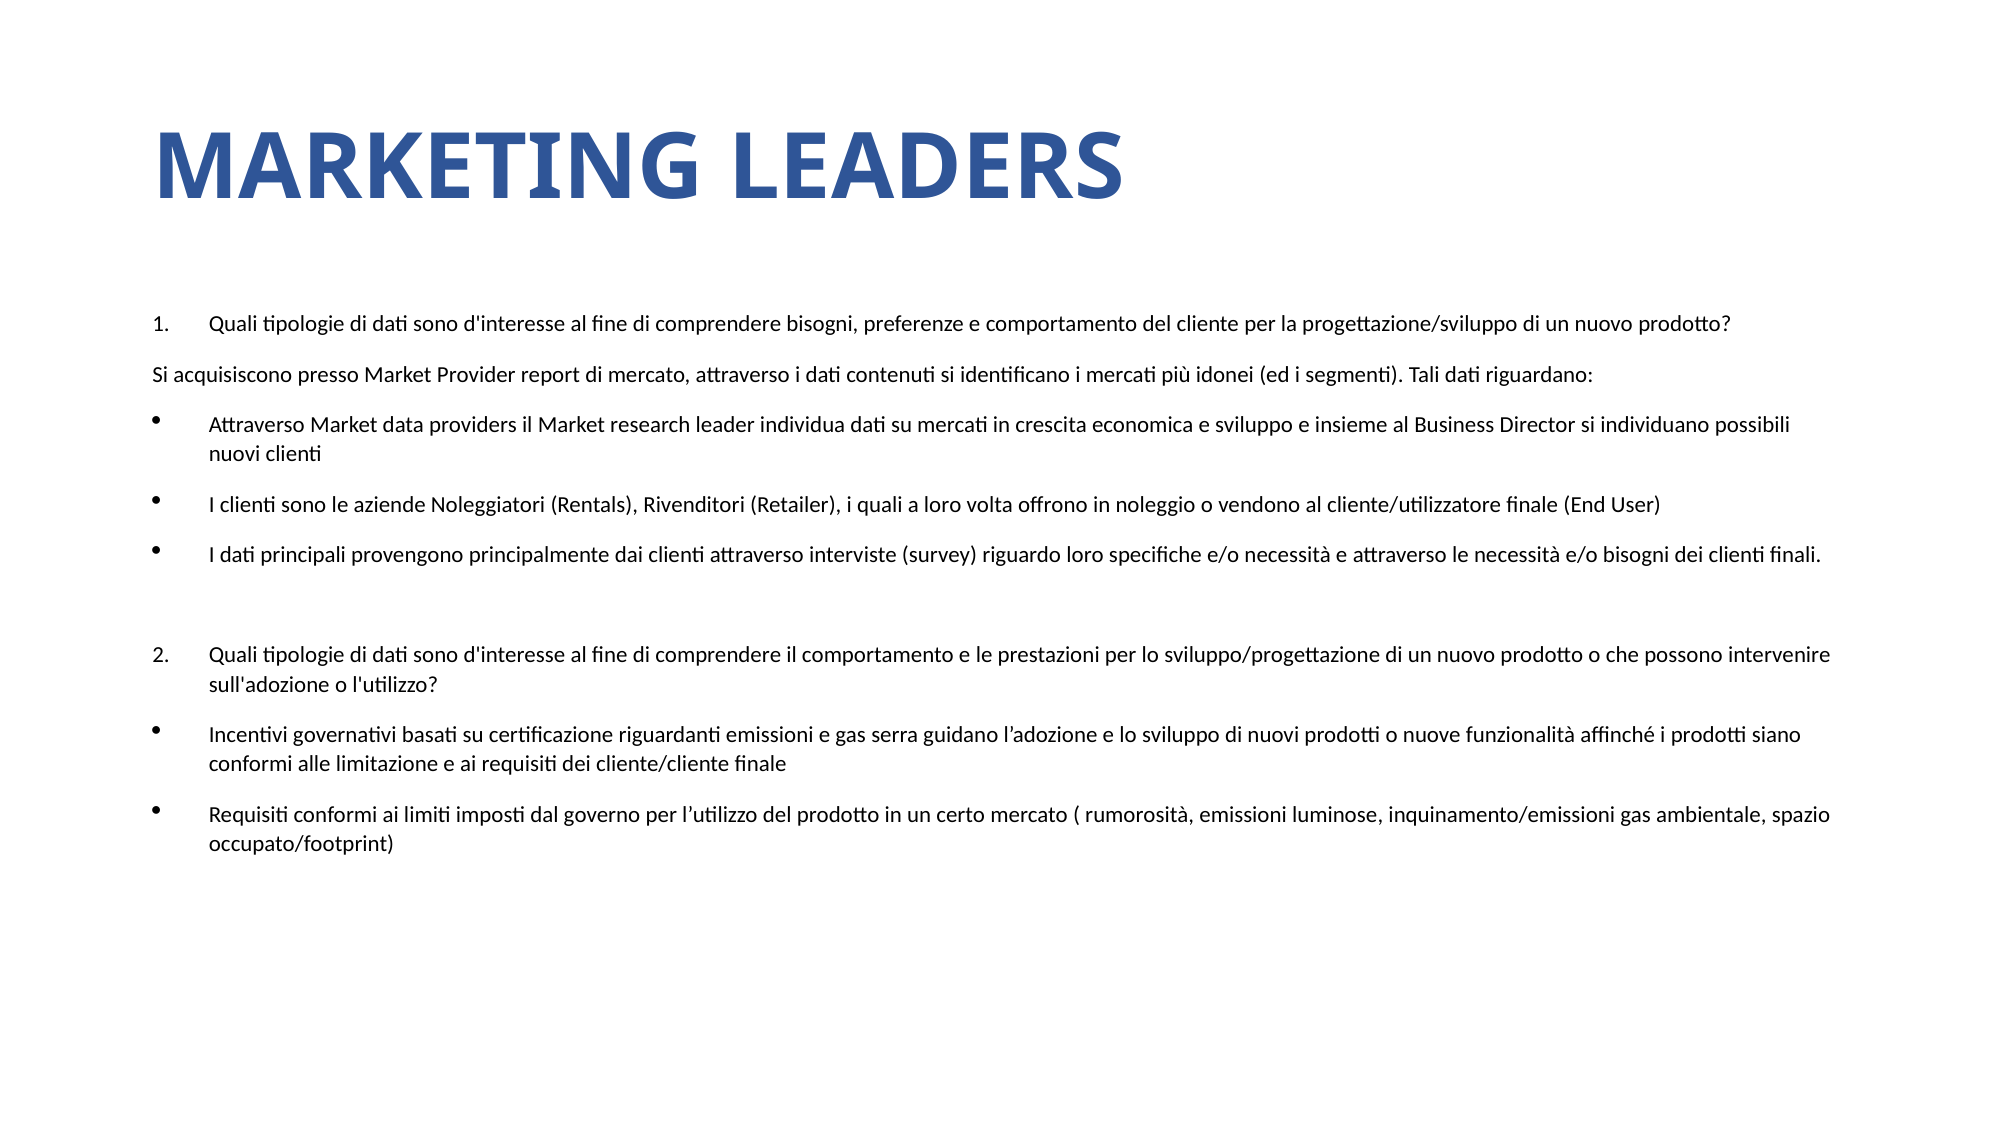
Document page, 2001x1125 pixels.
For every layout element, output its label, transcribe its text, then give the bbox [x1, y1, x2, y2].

list Quali tipologie di dati sono d'interesse al fine di comprendere bisogni, preferenze e comportamento del cliente per la progettazione/sviluppo di un nuovo prodotto? Si acquisiscono presso Market Provider report di mercato, attraverso i dati contenuti si identificano i mercati più idonei (ed i segmenti). Tali dati riguardano: Attraverso Market data providers il Market research leader individua dati su mercati in crescita economica e sviluppo e insieme al Business Director si individuano possibili nuovi clienti I clienti sono le aziende Noleggiatori (Rentals), Rivenditori (Retailer), i quali a loro volta offrono in noleggio o vendono al cliente/utilizzatore finale (End User) I dati principali provengono principalmente dai clienti attraverso interviste (survey) riguardo loro specifiche e/o necessità e attraverso le necessità e/o bisogni dei clienti finali. Quali tipologie di dati sono d'interesse al fine di comprendere il comportamento e le prestazioni per lo sviluppo/progettazione di un nuovo prodotto o che possono intervenire sull'adozione o l'utilizzo? Incentivi governativi basati su certificazione riguardanti emissioni e gas serra guidano l’adozione e lo sviluppo di nuovi prodotti o nuove funzionalità affinché i prodotti siano conformi alle limitazione e ai requisiti dei cliente/cliente finale Requisiti conformi ai limiti imposti dal governo per l’utilizzo del prodotto in un certo mercato ( rumorosità, emissioni luminose, inquinamento/emissioni gas ambientale, spazio occupato/footprint) [137, 299, 1863, 1014]
title MARKETING LEADERS [137, 59, 1863, 278]
